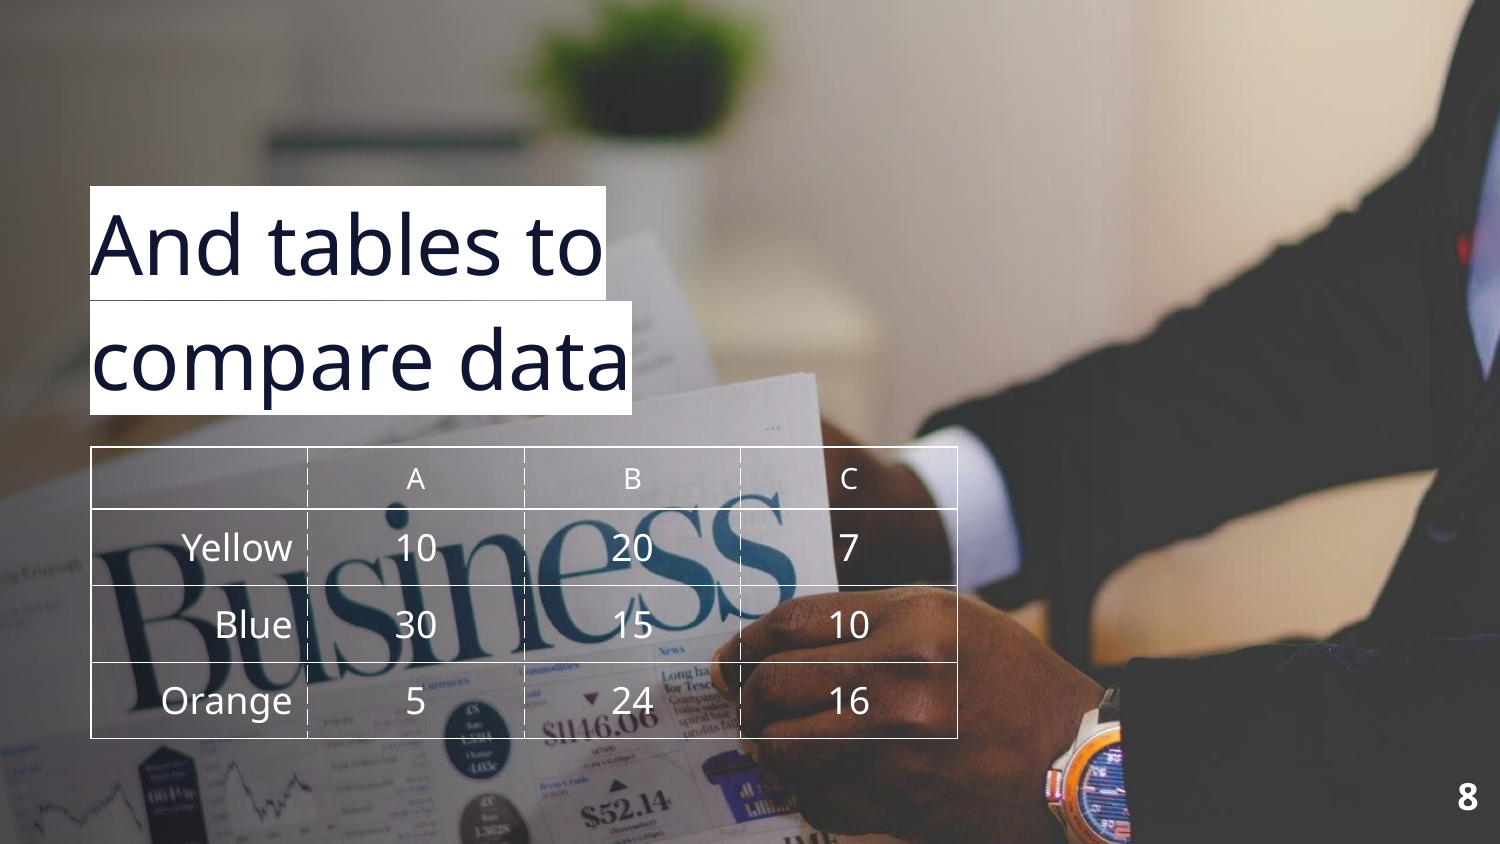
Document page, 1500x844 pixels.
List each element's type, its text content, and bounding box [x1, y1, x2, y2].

table_header C [741, 448, 957, 508]
table_cell Yellow [92, 510, 308, 585]
table_header [92, 448, 308, 508]
table_header A [308, 448, 524, 508]
table_cell 15 [524, 586, 741, 662]
table_cell 24 [524, 663, 741, 738]
table_header B [524, 448, 741, 508]
slide_number 8 [1407, 752, 1494, 844]
title And tables to compare data [75, 71, 750, 422]
table_cell 7 [741, 510, 957, 585]
table_cell 5 [308, 663, 524, 738]
table_cell Blue [92, 586, 308, 662]
table_cell 30 [308, 586, 524, 662]
picture [0, 0, 1500, 844]
table_cell 10 [308, 510, 524, 585]
table_cell 10 [741, 586, 957, 662]
table_cell 20 [524, 510, 741, 585]
table_cell Orange [92, 663, 308, 738]
table_cell 16 [741, 663, 957, 738]
